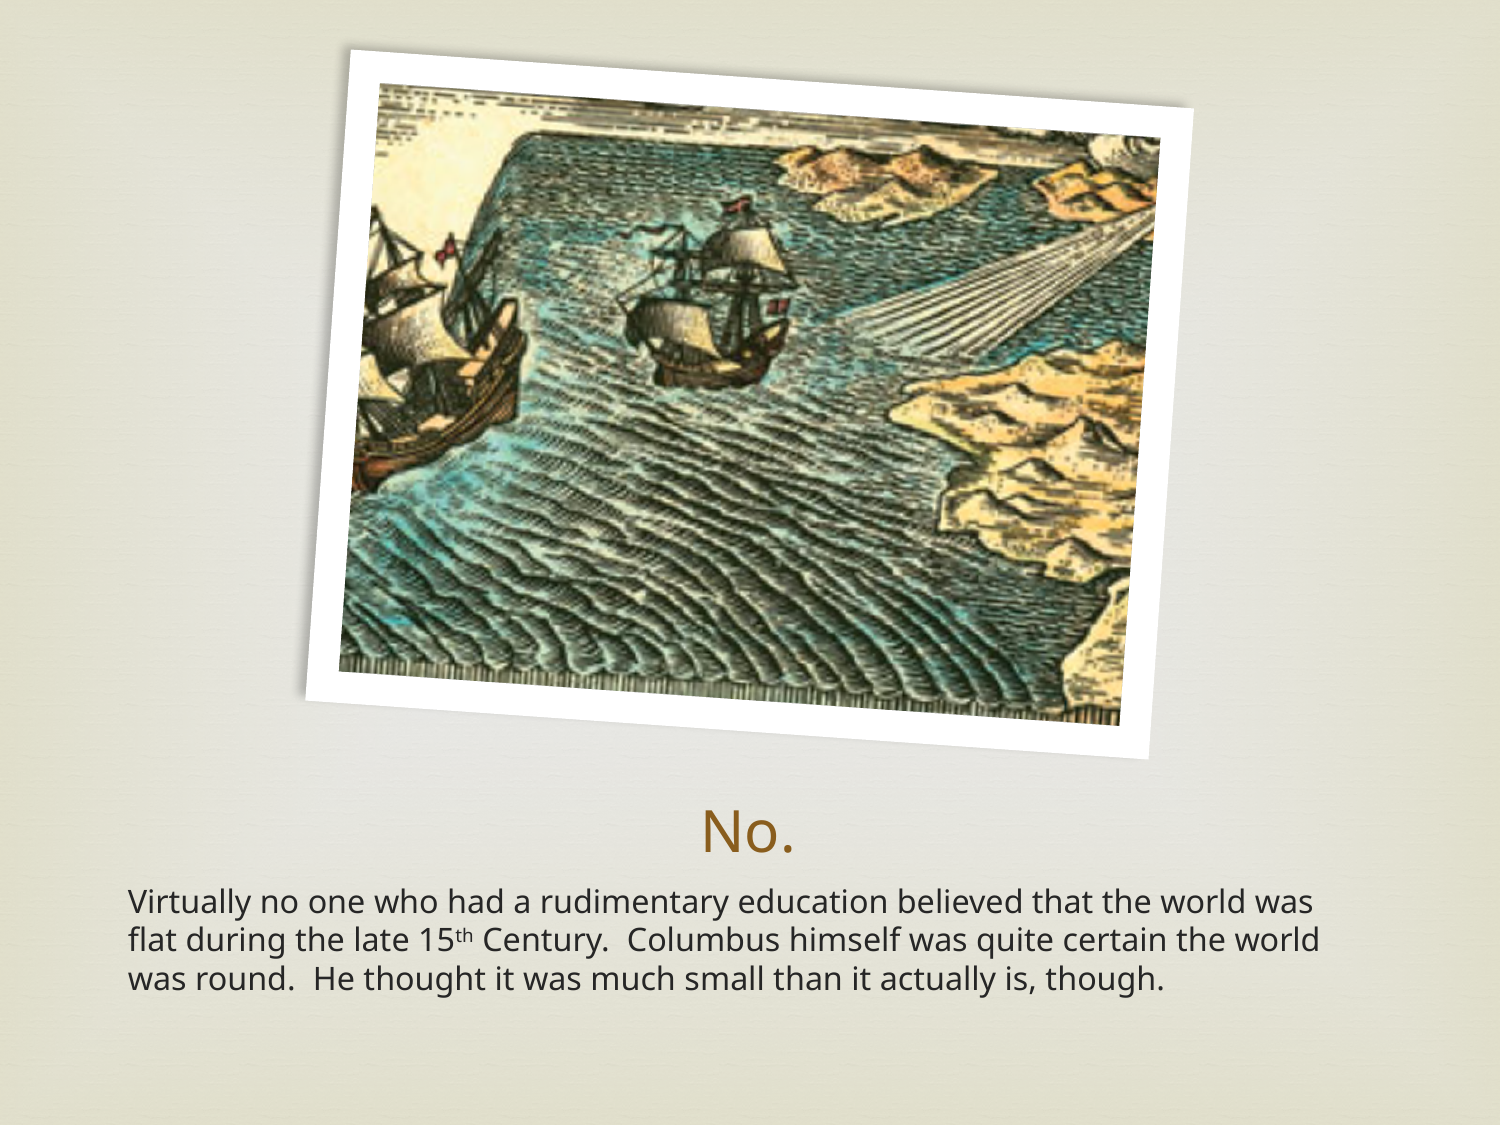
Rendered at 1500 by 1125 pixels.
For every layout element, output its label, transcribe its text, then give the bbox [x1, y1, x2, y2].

picture [339, 84, 1160, 725]
title No. [111, 765, 1386, 872]
list Virtually no one who had a rudimentary education believed that the world was flat during the late 15th Century. Columbus himself was quite certain the world was round. He thought it was much small than it actually is, though. [112, 873, 1386, 1006]
